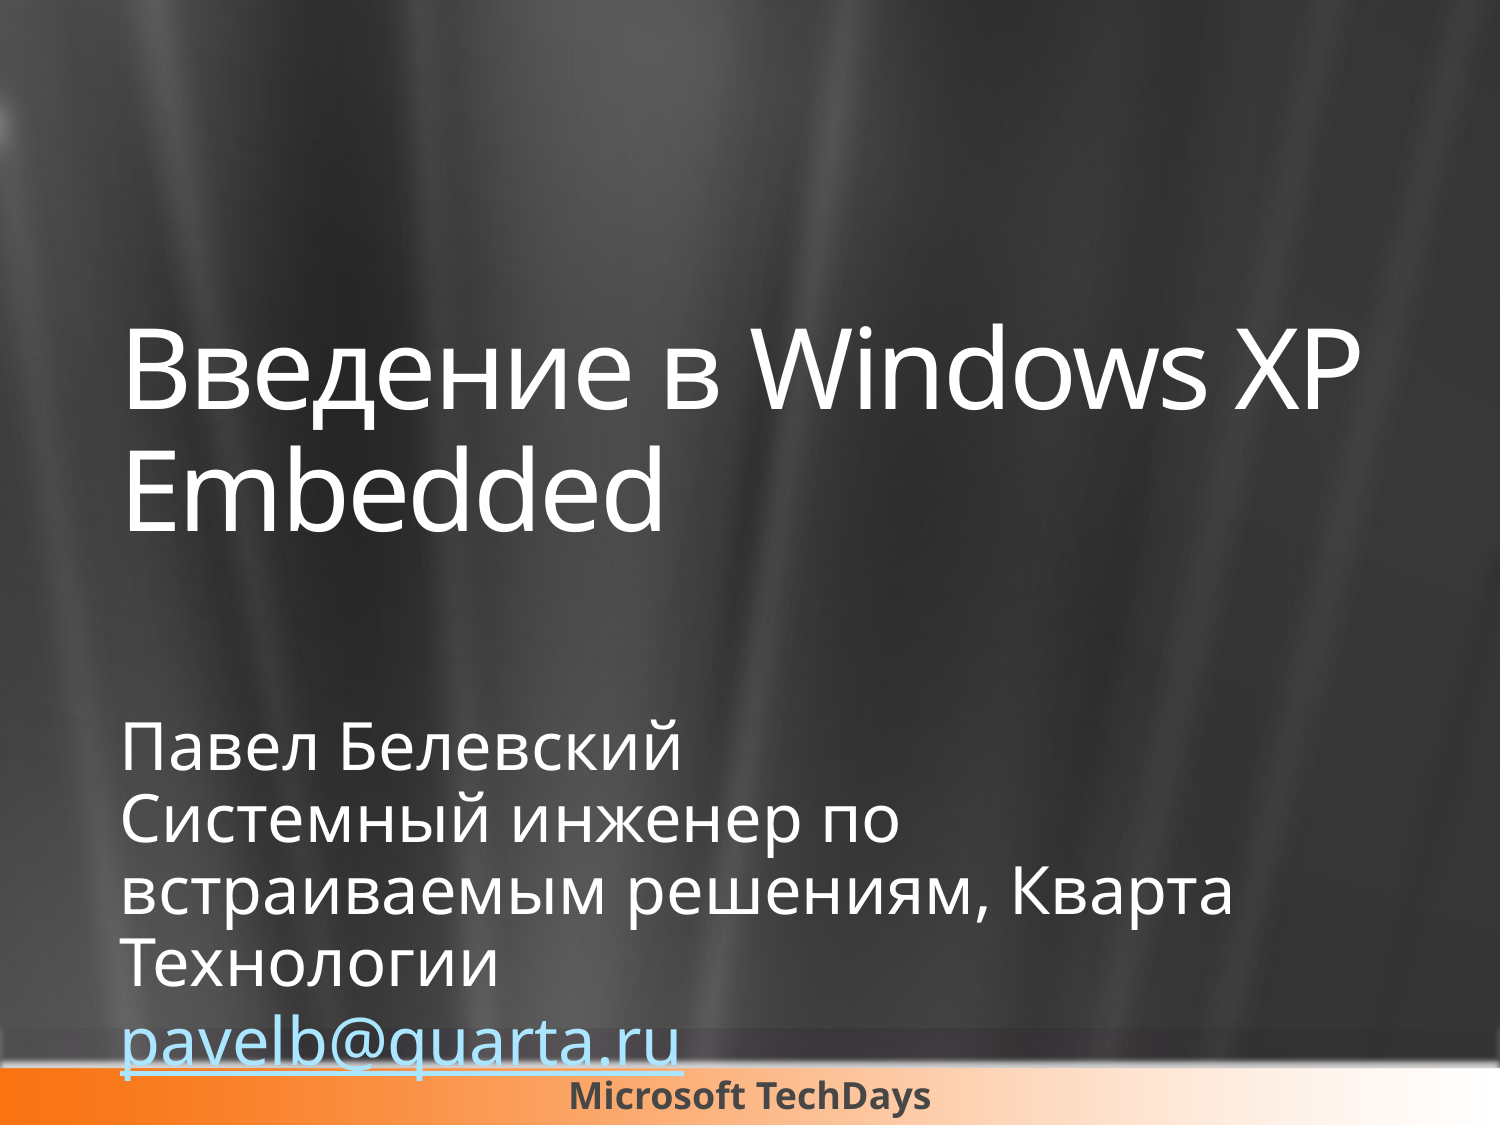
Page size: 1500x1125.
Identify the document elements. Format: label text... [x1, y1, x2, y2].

title Введение в Windows XP Embedded [119, 312, 1380, 563]
subtitle Павел Белевский Системный инженер по встраиваемым решениям, Кварта Технологии pavelb@quarta.ru [119, 712, 1380, 789]
picture [0, 0, 1500, 1125]
